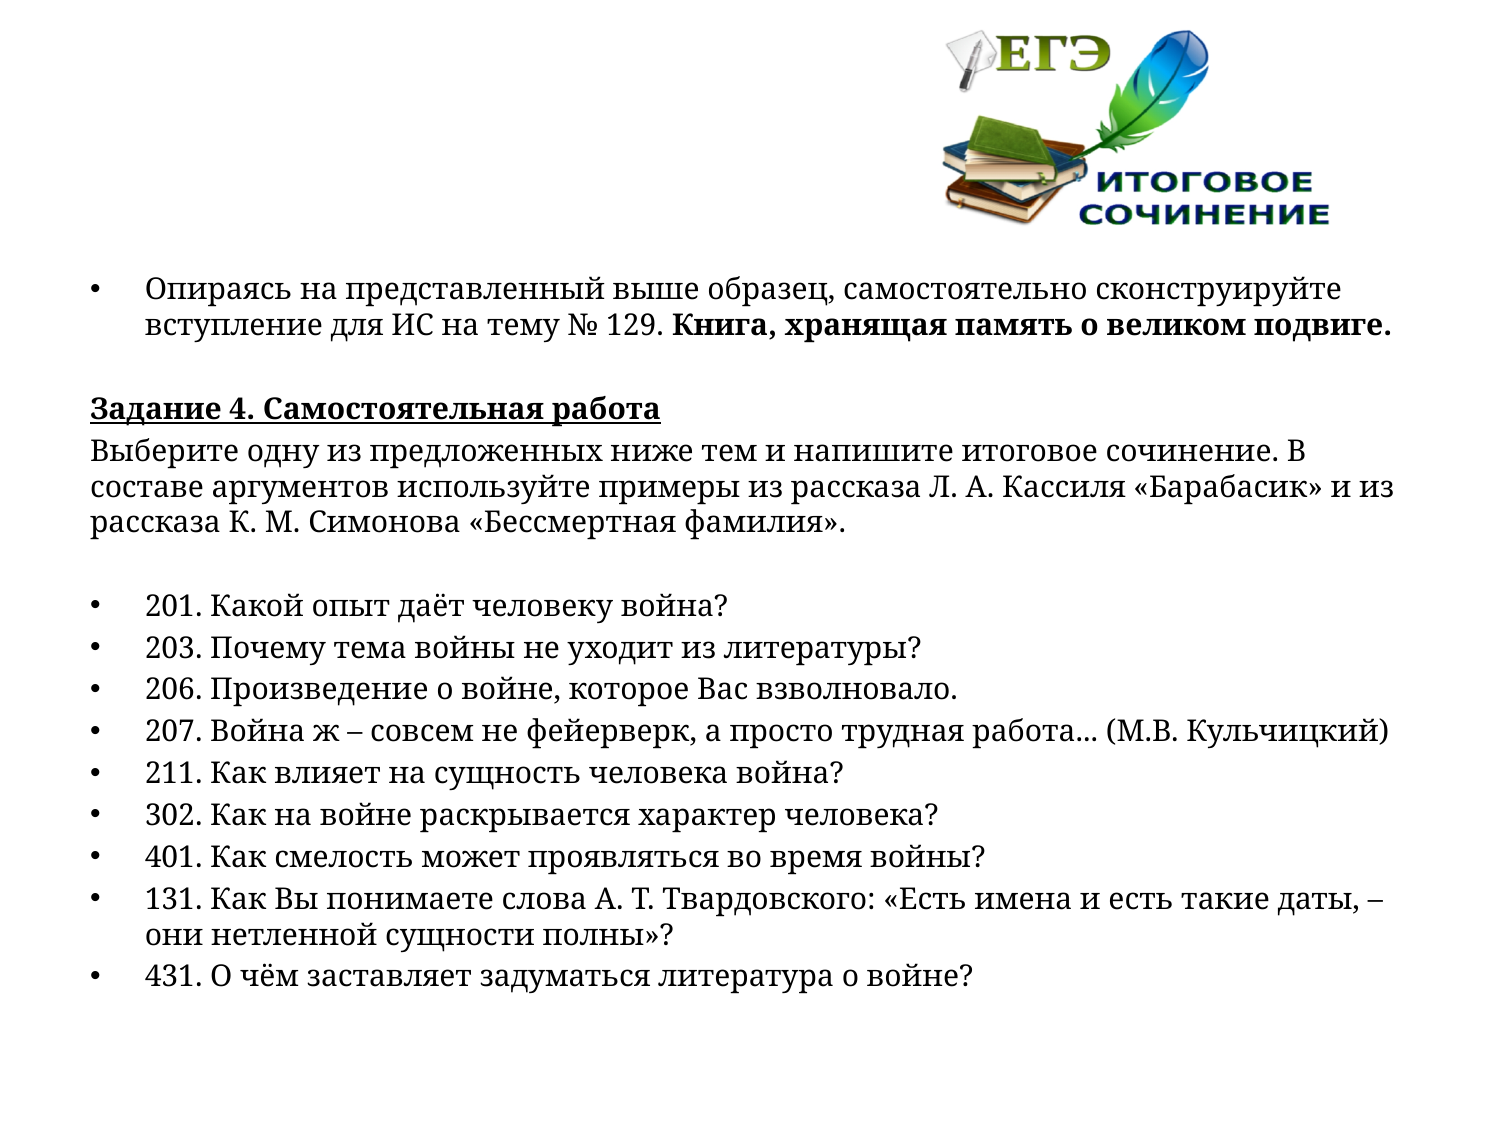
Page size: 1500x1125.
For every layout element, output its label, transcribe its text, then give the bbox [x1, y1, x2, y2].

list Опираясь на представленный выше образец, самостоятельно сконструируйте вступление для ИС на тему № 129. Книга, хранящая память о великом подвиге. Задание 4. Самостоятельная работа Выберите одну из предложенных ниже тем и напишите итоговое сочинение. В составе аргументов используйте примеры из рассказа Л. А. Кассиля «Барабасик» и из рассказа К. М. Симонова «Бессмертная фамилия». 201. Какой опыт даёт человеку война? 203. Почему тема войны не уходит из литературы? 206. Произведение о войне, которое Вас взволновало. 207. Война ж – совсем не фейерверк, а просто трудная работа... (М.В. Кульчицкий) 211. Как влияет на сущность человека война? 302. Как на войне раскрывается характер человека? 401. Как смелость может проявляться во время войны? 131. Как Вы понимаете слова А. Т. Твардовского: «Есть имена и есть такие даты, – они нетленной сущности полны»? 431. О чём заставляет задуматься литература о войне? [75, 262, 1425, 1005]
picture [879, 18, 1424, 244]
